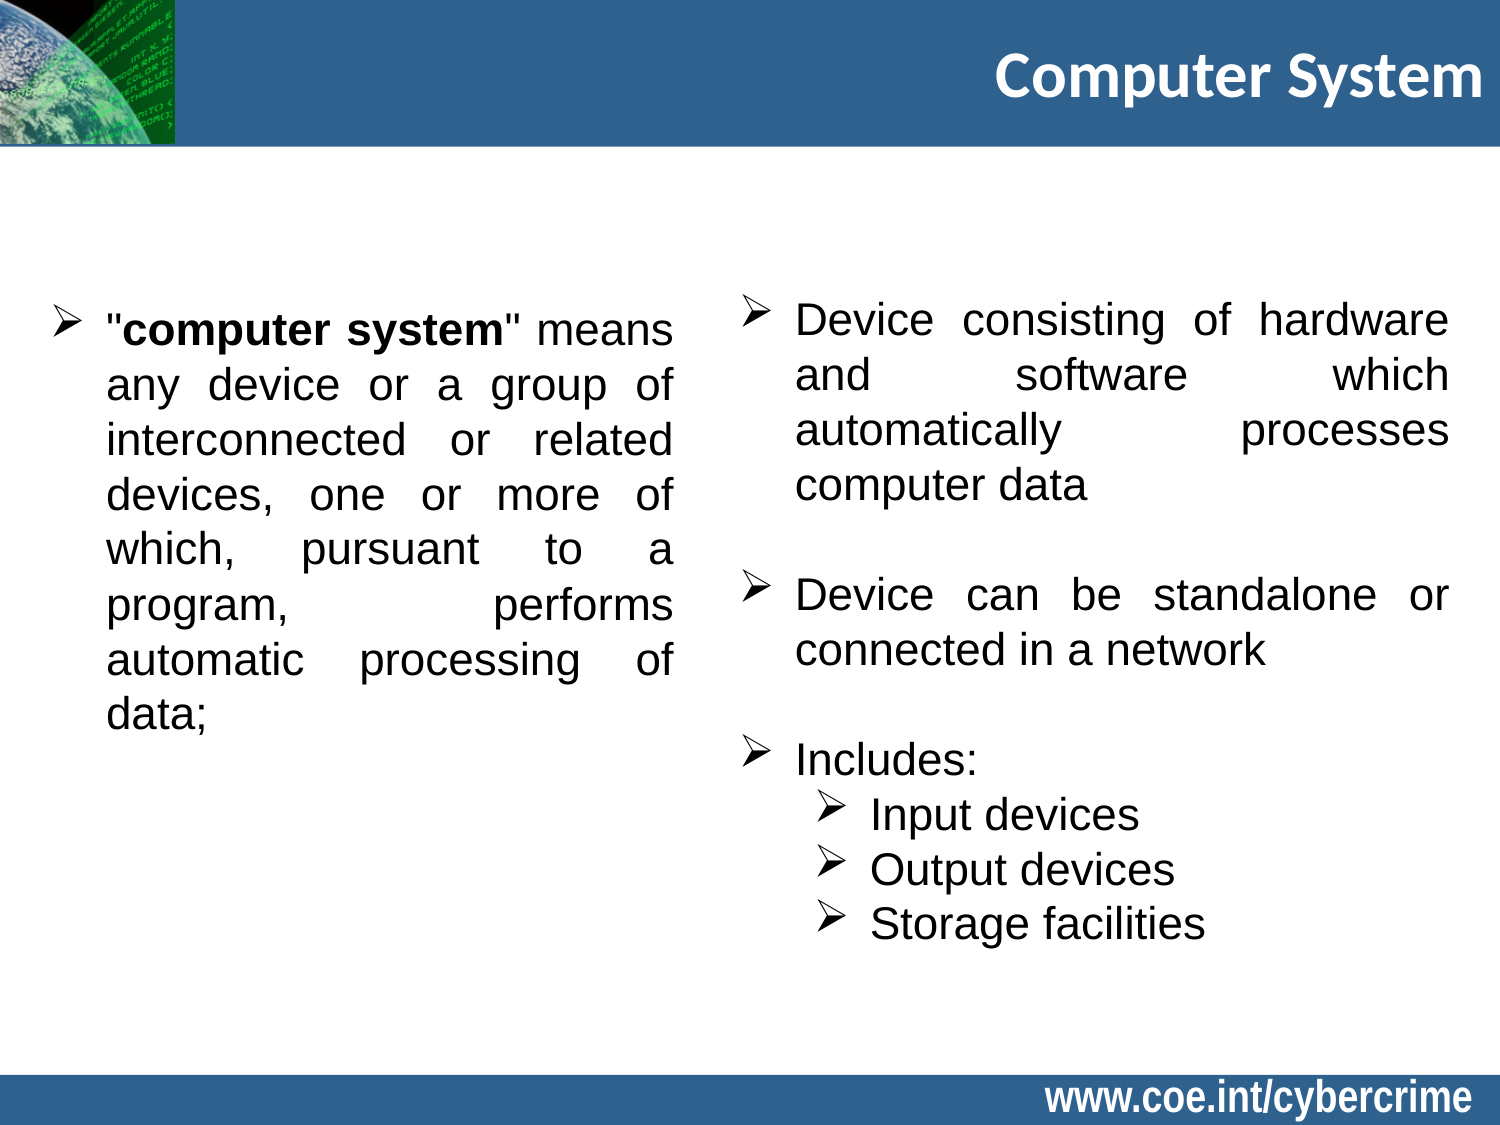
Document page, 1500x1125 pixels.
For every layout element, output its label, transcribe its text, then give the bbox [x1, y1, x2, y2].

text_box [0, 1073, 1030, 1125]
text_box Device consisting of hardware and software which automatically processes computer data Device can be standalone or connected in a network Includes: Input devices Output devices Storage facilities [723, 282, 1465, 957]
text_box "computer system" means any device or a group of interconnected or related devices, one or more of which, pursuant to a program, performs automatic processing of data; [34, 291, 689, 747]
text_box www.coe.int/cybercrime [1030, 1059, 1500, 1125]
picture [0, 0, 175, 144]
text_box Computer System [177, 0, 1500, 149]
